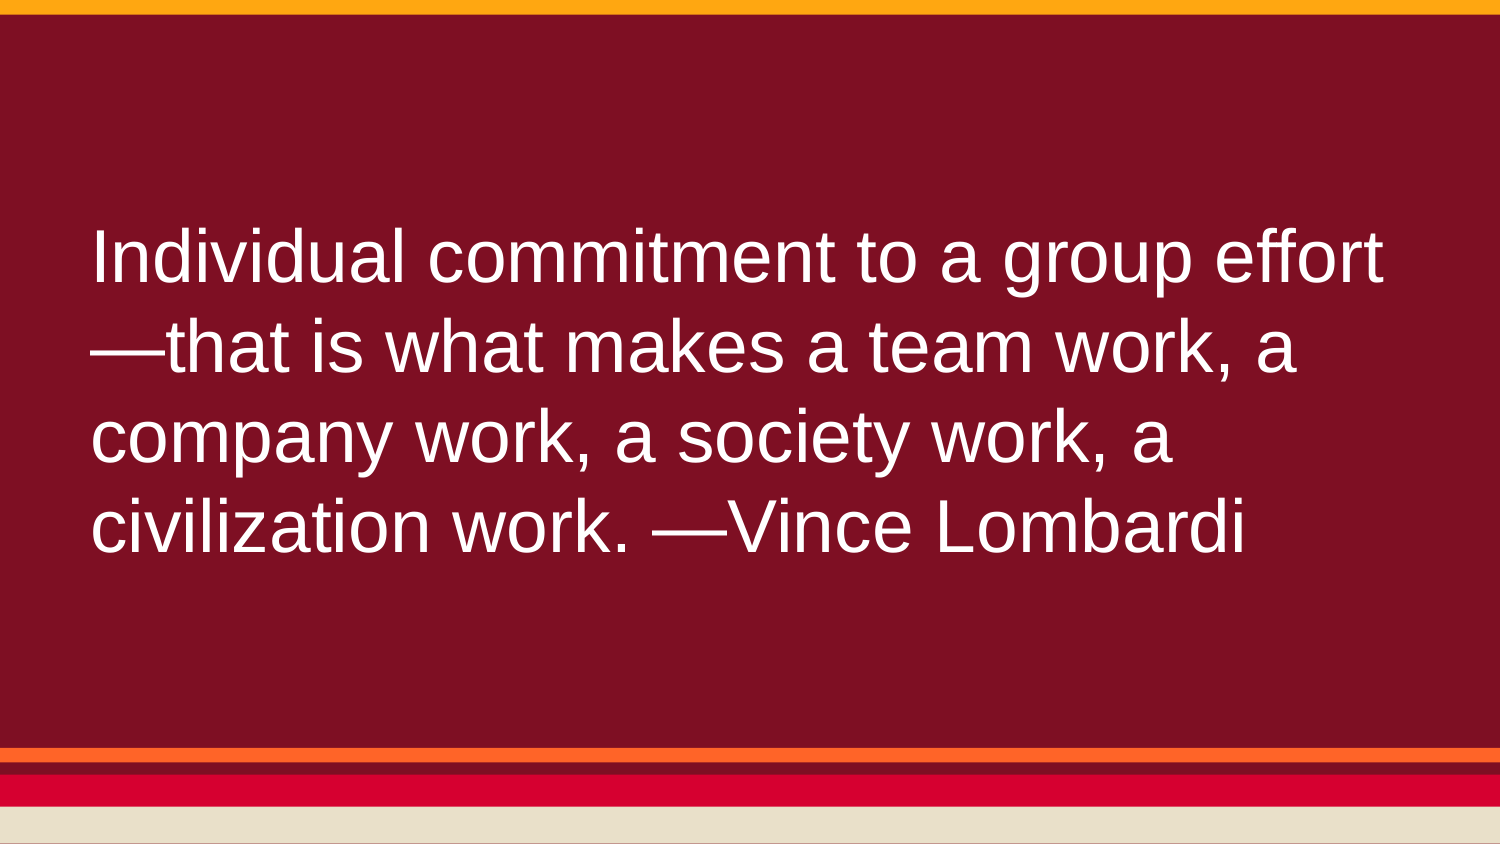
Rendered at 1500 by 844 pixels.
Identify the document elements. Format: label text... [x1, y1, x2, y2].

list Individual commitment to a group effort—that is what makes a team work, a company work, a society work, a civilization work. —Vince Lombardi [75, 192, 1425, 729]
